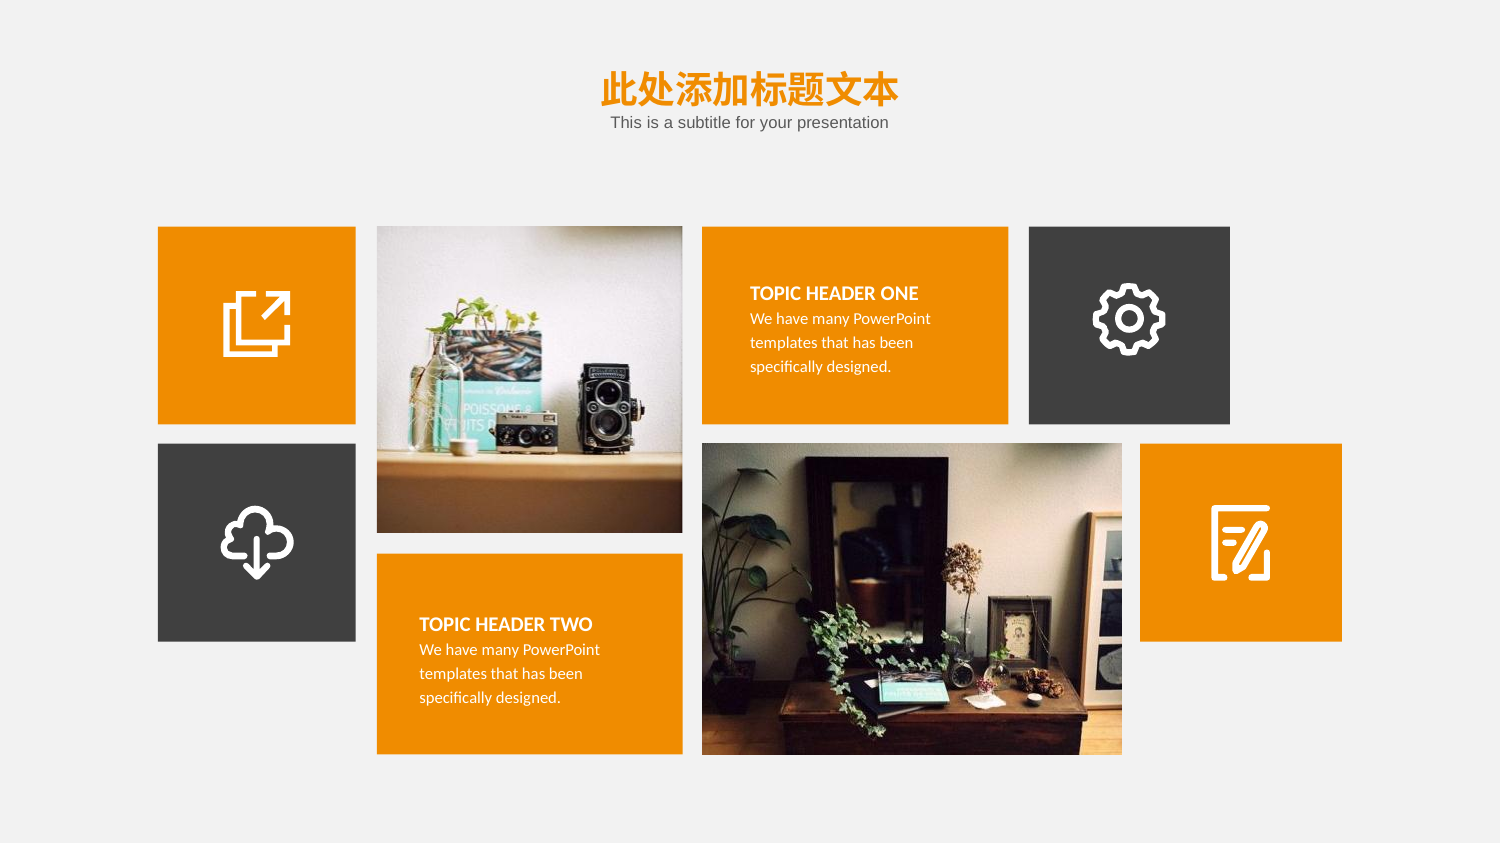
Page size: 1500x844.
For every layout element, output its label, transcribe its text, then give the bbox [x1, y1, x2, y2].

text_box [157, 443, 356, 642]
text_box [376, 553, 683, 755]
text_box [157, 226, 356, 425]
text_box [1211, 504, 1271, 581]
text_box TOPIC HEADER ONE We have many PowerPoint templates that has been specifically designed. [750, 274, 975, 377]
text_box [1028, 226, 1230, 425]
text_box [376, 226, 683, 533]
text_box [220, 505, 294, 580]
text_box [223, 290, 291, 357]
text_box TOPIC HEADER TWO We have many PowerPoint templates that has been specifically designed. [419, 605, 644, 707]
text_box [702, 443, 1122, 755]
text_box [1140, 443, 1342, 642]
text_box 此处添加标题文本 [567, 58, 933, 119]
text_box [702, 226, 1009, 425]
text_box This is a subtitle for your presentation [602, 112, 898, 133]
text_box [1092, 282, 1166, 356]
